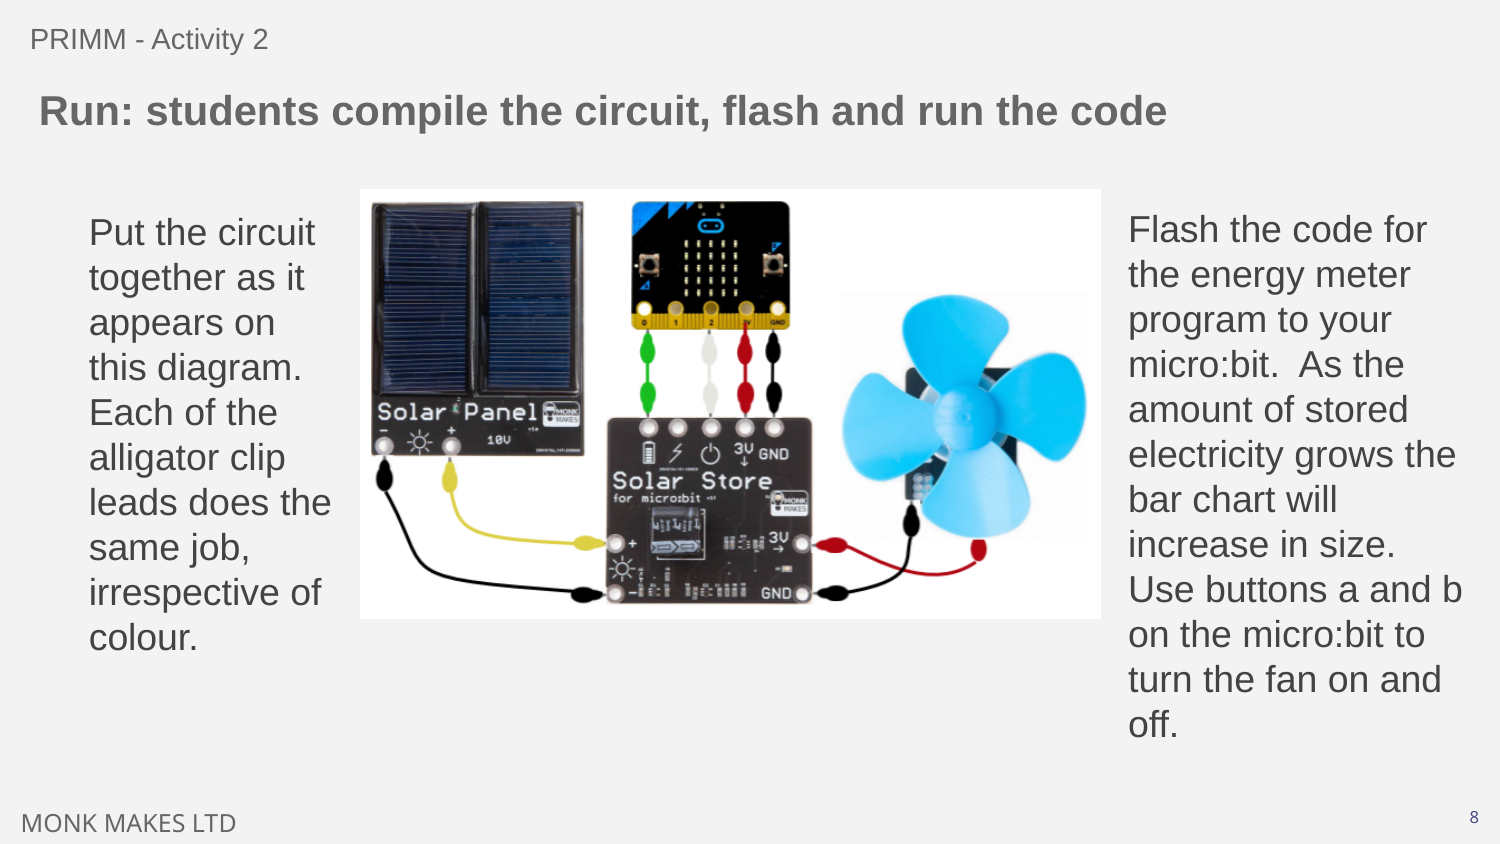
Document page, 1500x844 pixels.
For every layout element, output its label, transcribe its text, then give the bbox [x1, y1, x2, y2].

slide_number ‹#› [1448, 792, 1500, 844]
picture [360, 189, 1101, 620]
title Run: students compile the circuit, flash and run the code [24, 52, 1422, 167]
subtitle PRIMM - Activity 2 [14, 0, 1500, 52]
text_box Flash the code for the energy meter program to your micro:bit. As the amount of stored electricity grows the bar chart will increase in size. Use buttons a and b on the micro:bit to turn the fan on and off. [1113, 189, 1482, 736]
text_box Put the circuit together as it appears on this diagram. Each of the alligator clip leads does the same job, irrespective of colour. [73, 192, 349, 768]
